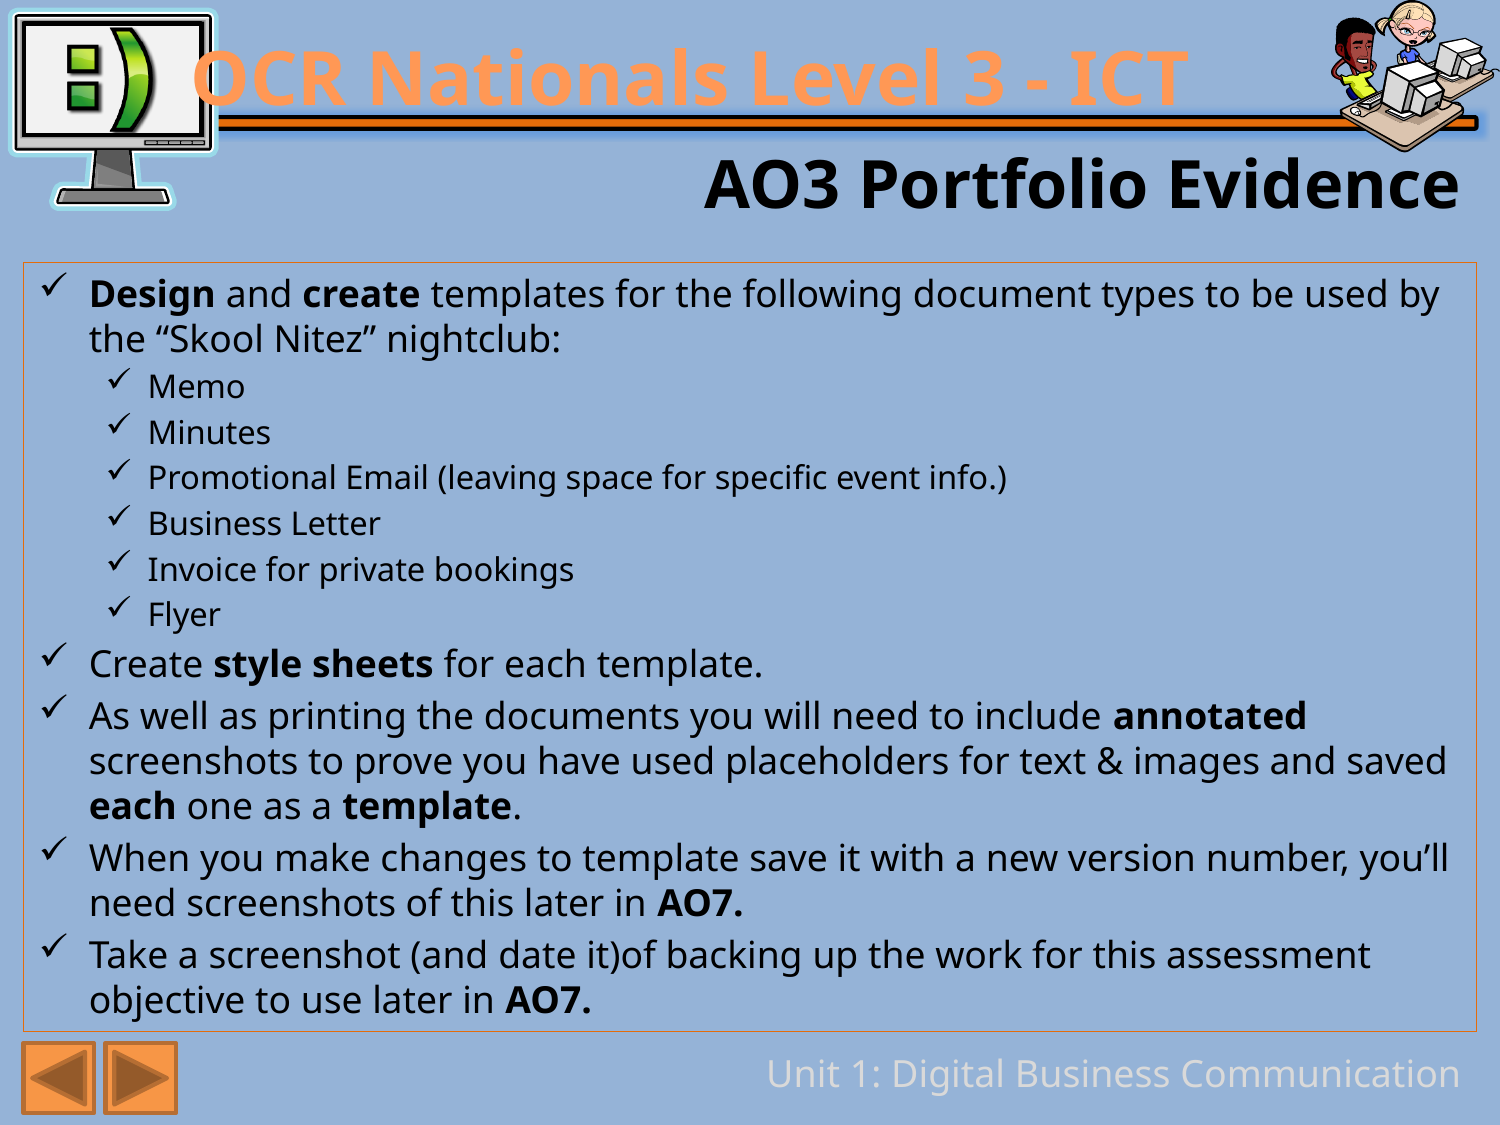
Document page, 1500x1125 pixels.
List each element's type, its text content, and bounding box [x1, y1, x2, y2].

title AO3 Portfolio Evidence [187, 117, 1477, 247]
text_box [1321, 0, 1500, 153]
picture [48, 21, 172, 139]
list Design and create templates for the following document types to be used by the “Skool Nitez” nightclub: Memo Minutes Promotional Email (leaving space for specific event info.) Business Letter Invoice for private bookings Flyer Create style sheets for each template. As well as printing the documents you will need to include annotated screenshots to prove you have used placeholders for text & images and saved each one as a template. When you make changes to template save it with a new version number, you’ll need screenshots of this later in AO7. Take a screenshot (and date it)of backing up the work for this assessment objective to use later in AO7. [23, 262, 1477, 1032]
